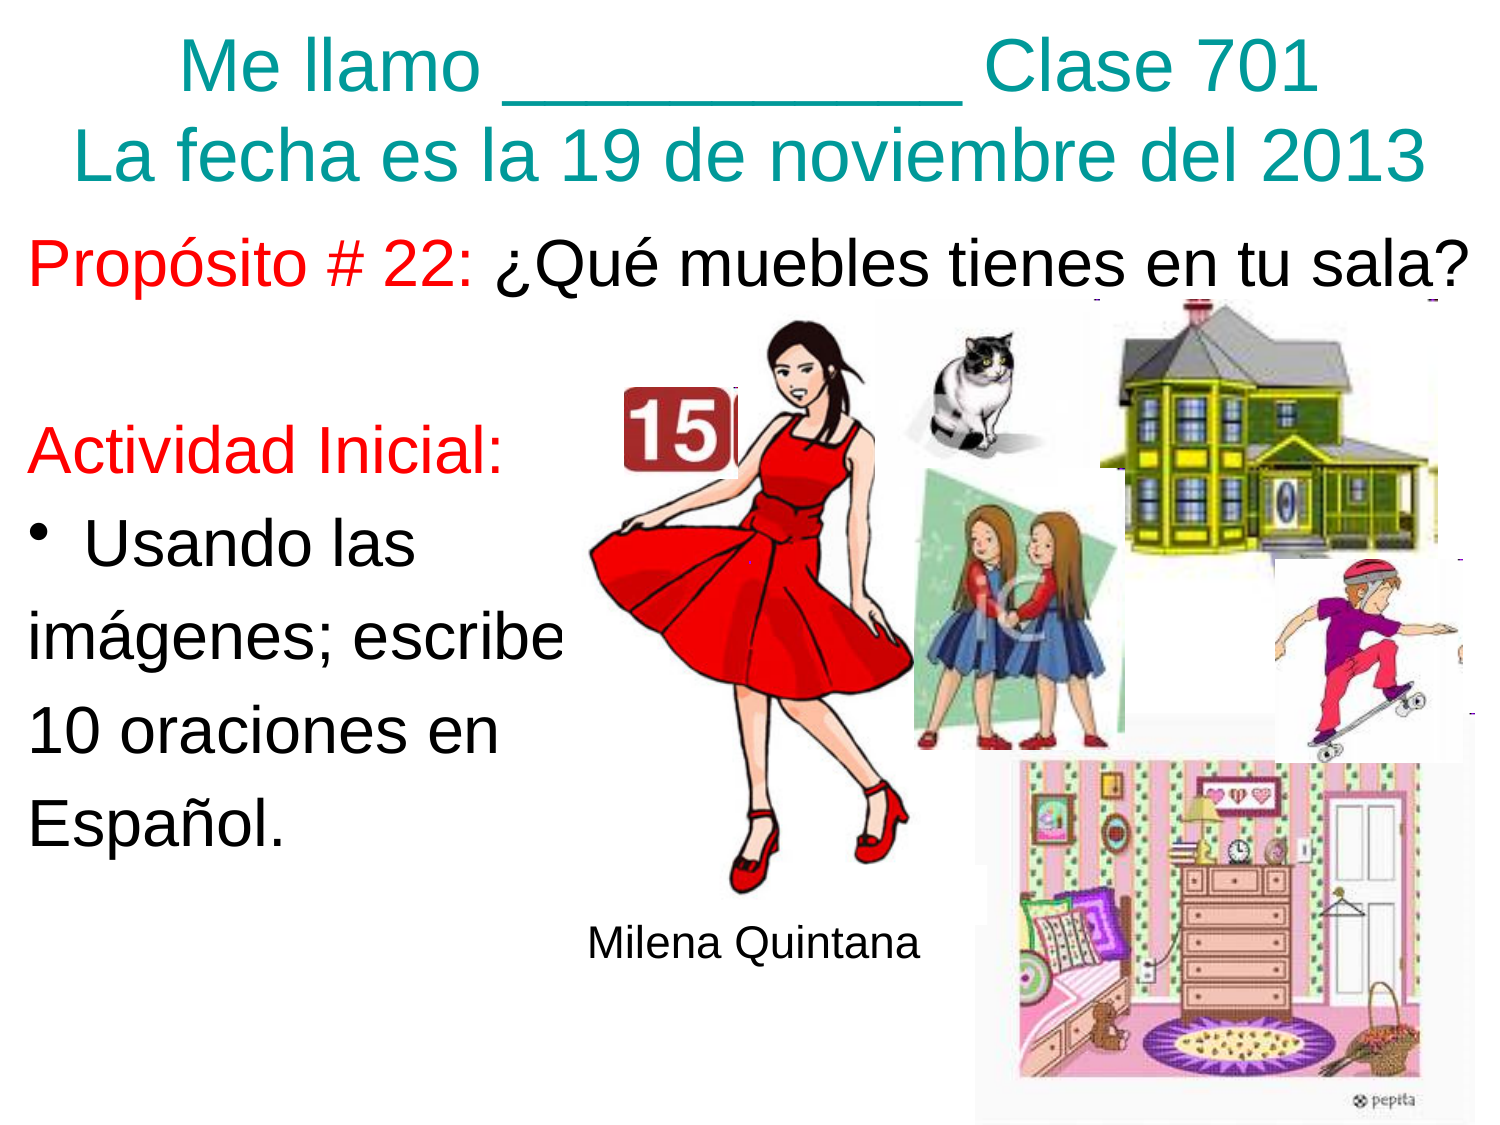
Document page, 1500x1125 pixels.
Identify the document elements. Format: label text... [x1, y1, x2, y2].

text_box Milena Quintana [572, 934, 936, 975]
picture [562, 299, 1476, 1125]
title Me llamo ___________ Clase 701 La fecha es la 19 de noviembre del 2013 [0, 12, 1500, 200]
list Propósito # 22: ¿Qué muebles tienes en tu sala? Actividad Inicial: Usando las imágenes; escribe 10 oraciones en Español. [12, 212, 1488, 1113]
